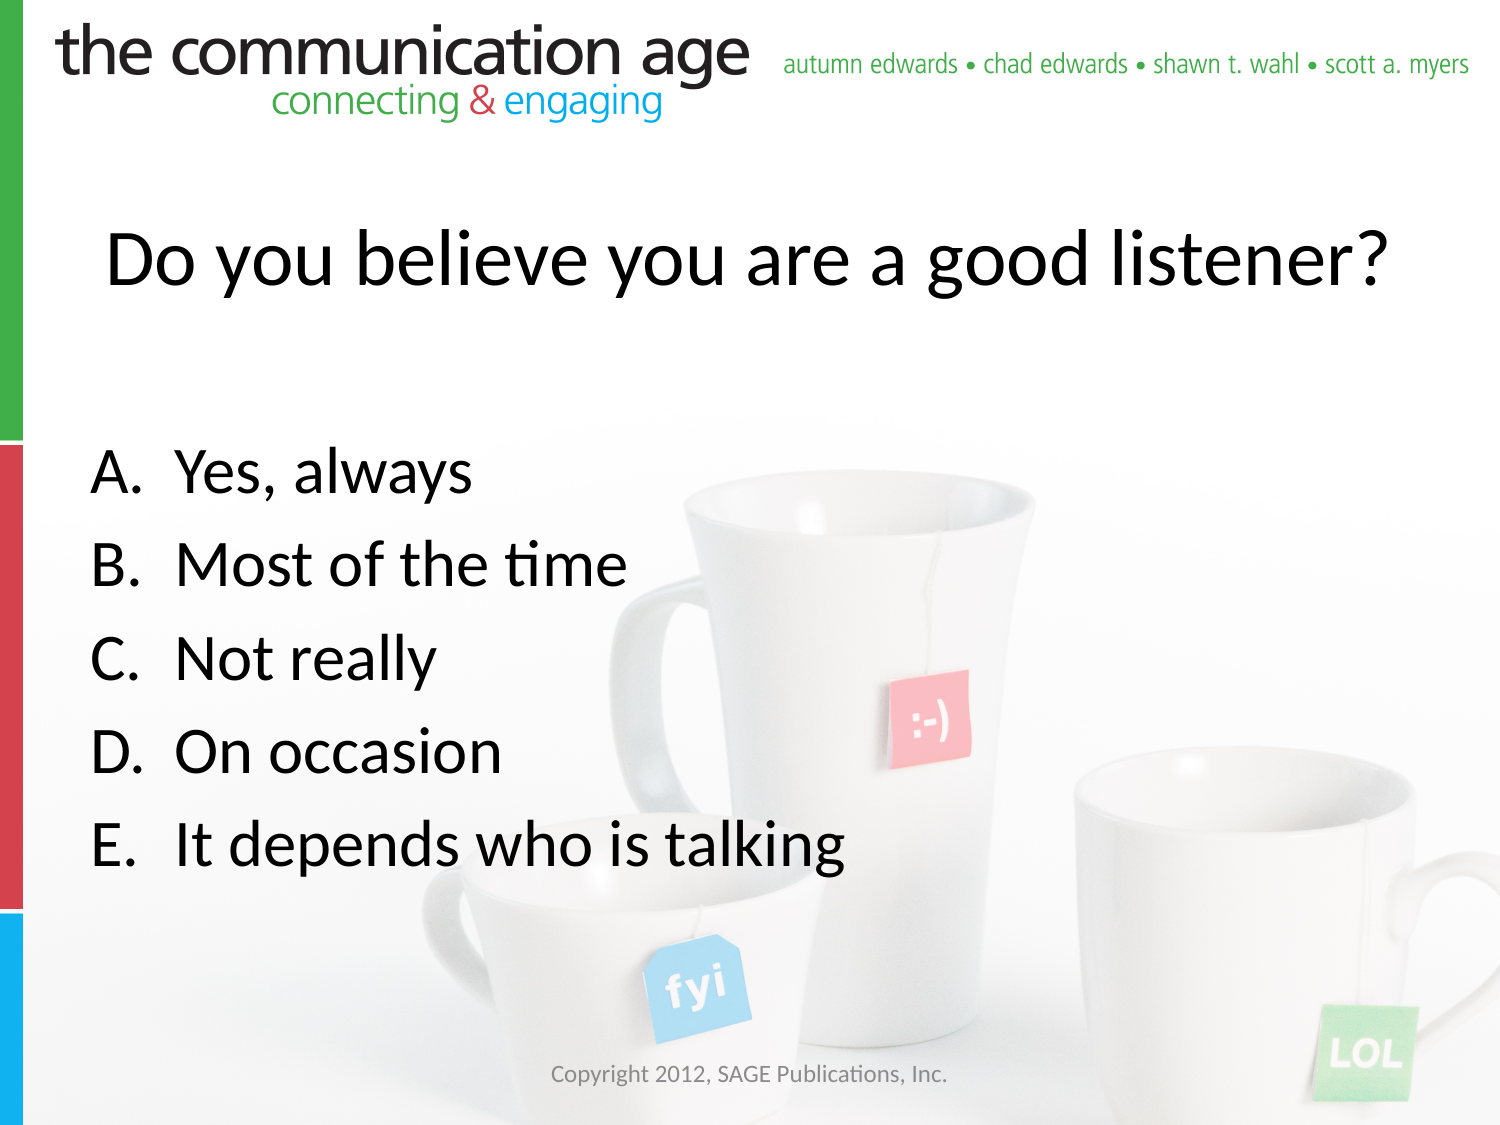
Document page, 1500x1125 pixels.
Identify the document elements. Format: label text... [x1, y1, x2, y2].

title Do you believe you are a good listener? [75, 159, 1425, 347]
list Yes, always Most of the time Not really On occasion It depends who is talking [75, 419, 1425, 1005]
footer Copyright 2012, SAGE Publications, Inc. [512, 1042, 988, 1103]
picture [0, 0, 1500, 1125]
